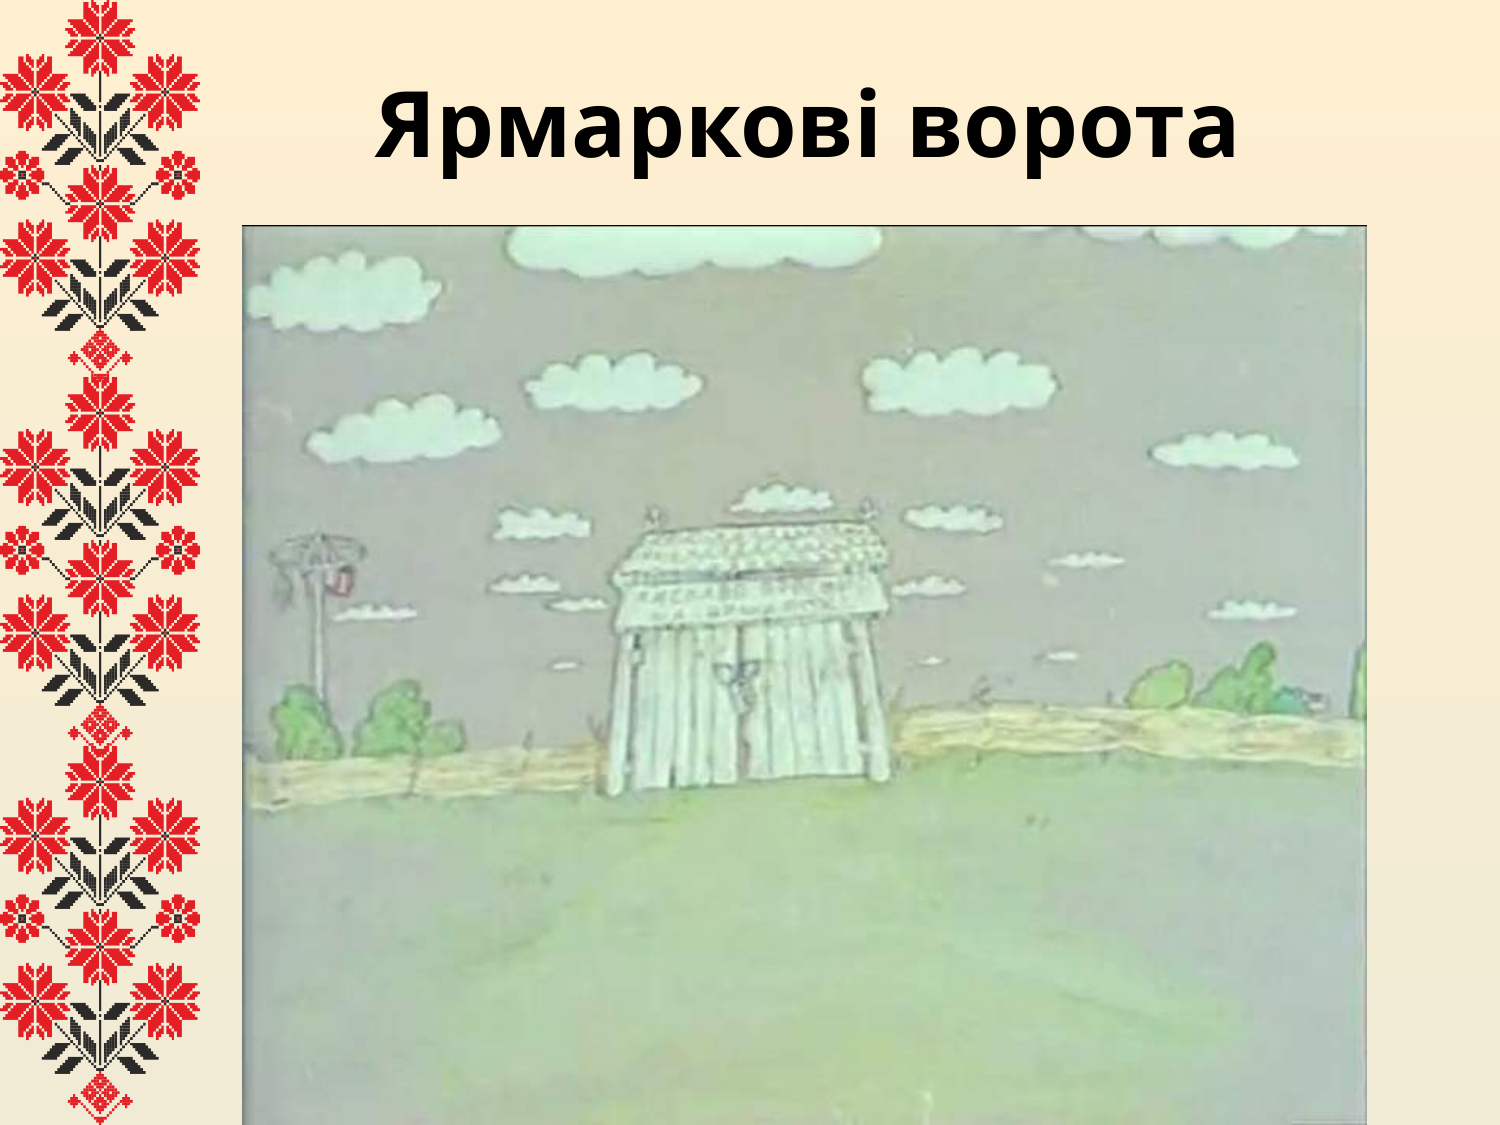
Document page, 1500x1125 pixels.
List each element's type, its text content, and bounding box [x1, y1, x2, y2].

title Ярмаркові ворота [170, 0, 1447, 242]
picture [0, 0, 200, 1125]
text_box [241, 224, 1368, 1125]
